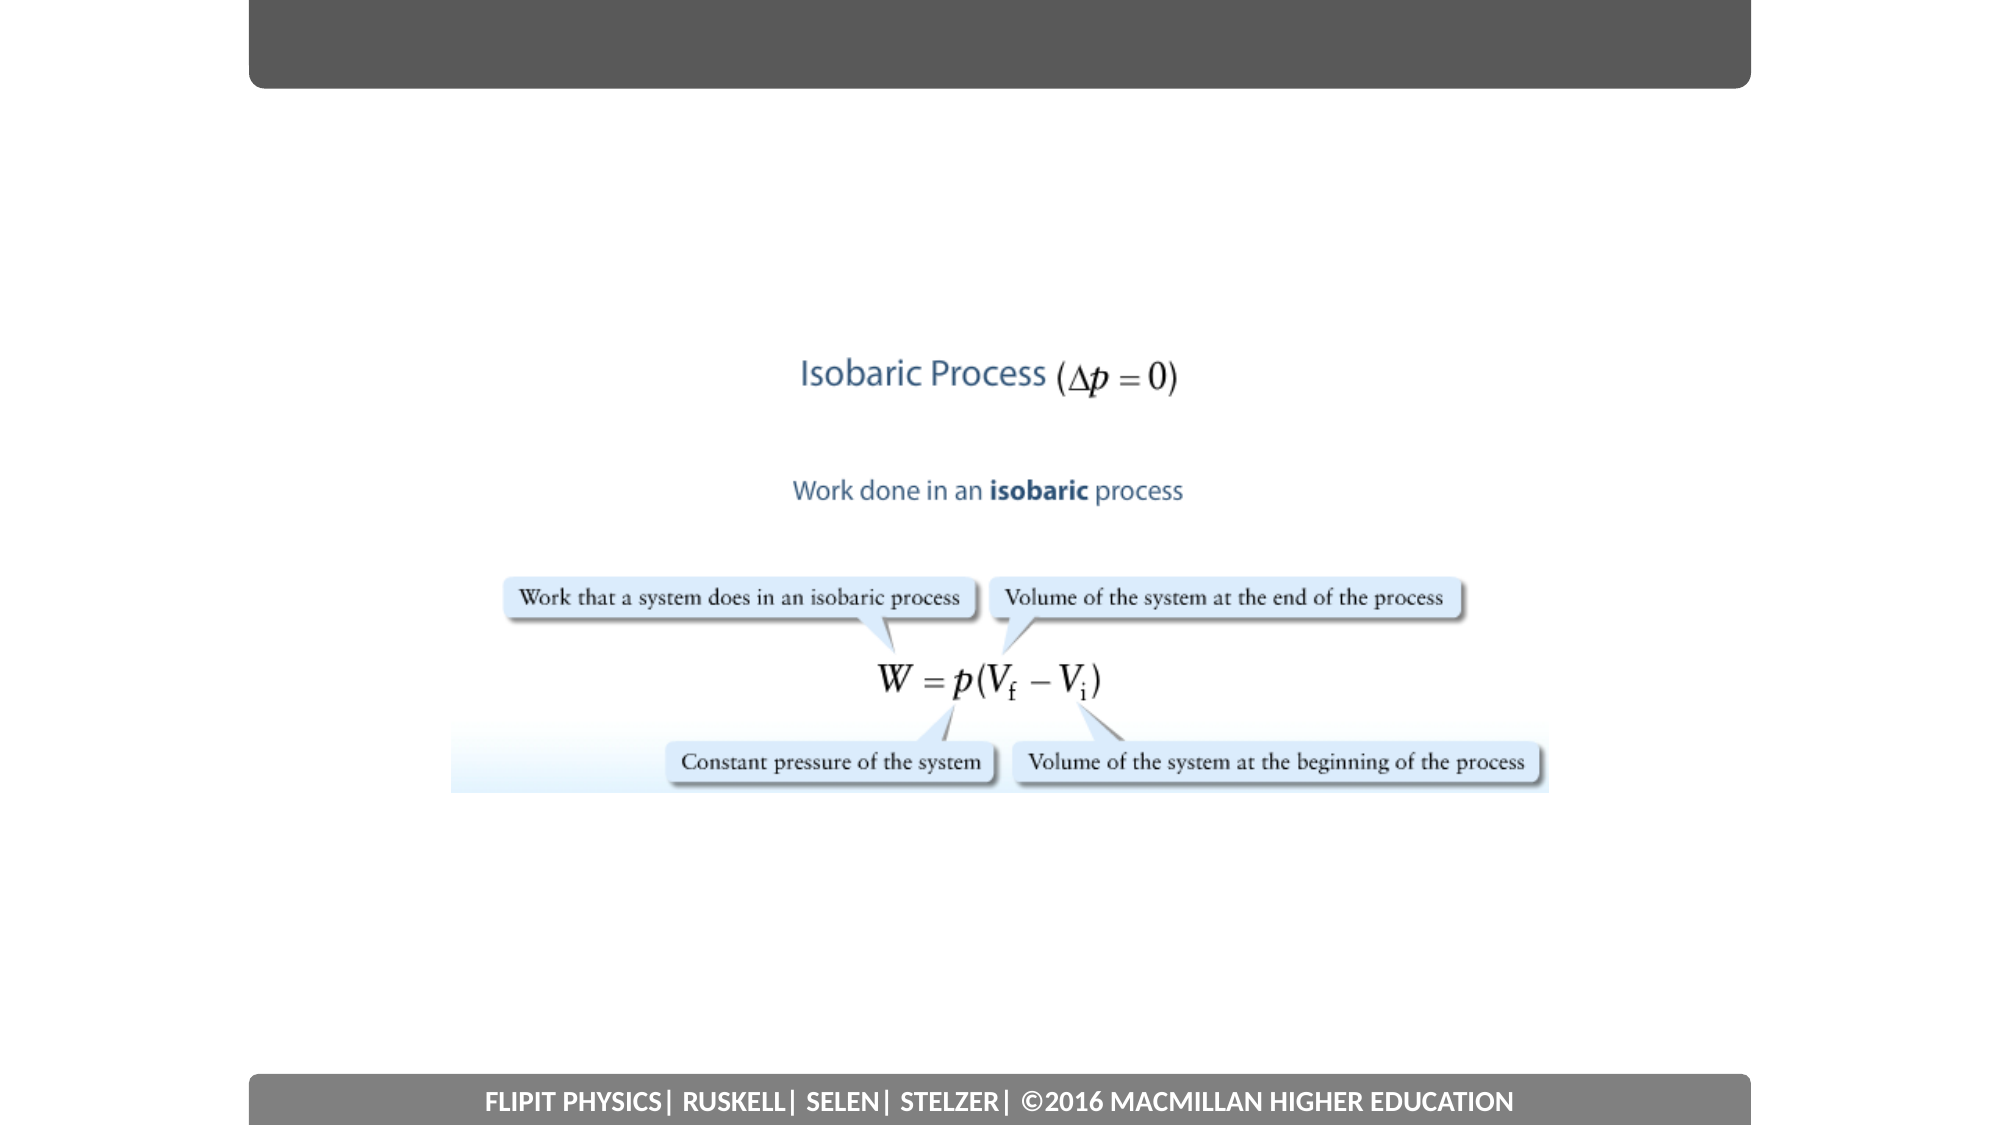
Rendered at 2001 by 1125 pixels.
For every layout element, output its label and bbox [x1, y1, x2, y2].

text_box [248, 0, 1752, 89]
text_box [249, 1074, 1750, 1125]
picture [451, 331, 1549, 793]
